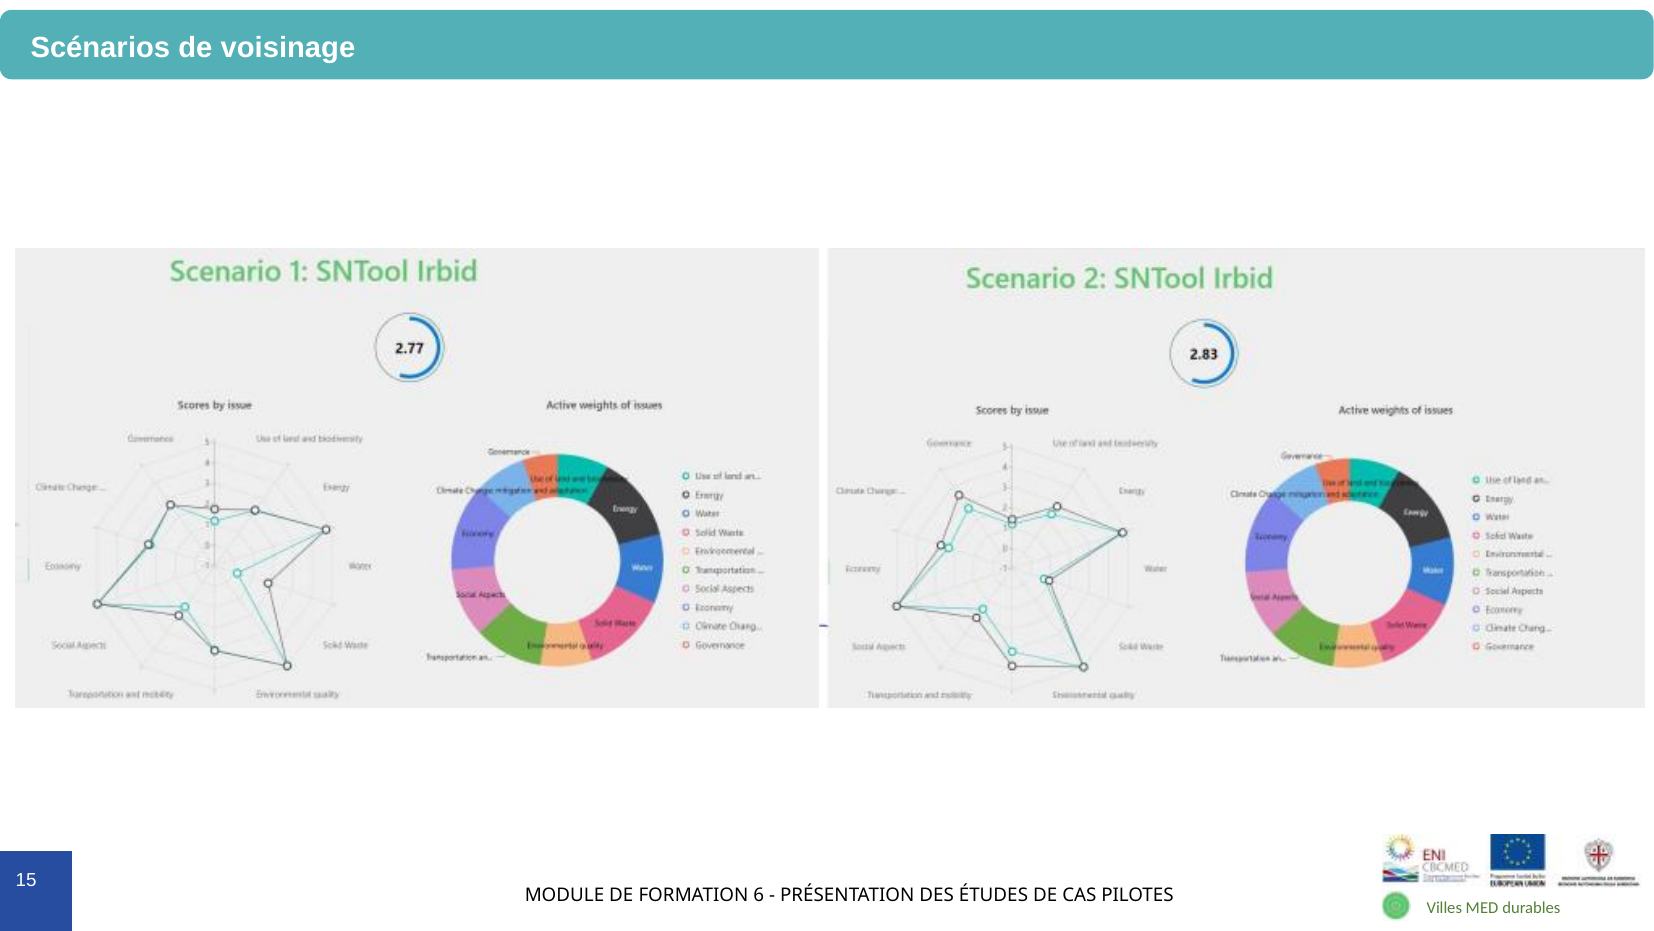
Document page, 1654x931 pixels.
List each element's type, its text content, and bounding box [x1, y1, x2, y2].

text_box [1367, 833, 1654, 921]
text_box MODULE DE FORMATION 6 - PRÉSENTATION DES ÉTUDES DE CAS PILOTES [510, 871, 1332, 931]
text_box Scénarios de voisinage [15, 21, 401, 72]
picture [0, 850, 72, 931]
picture [15, 248, 1645, 708]
text_box [0, 9, 1654, 80]
